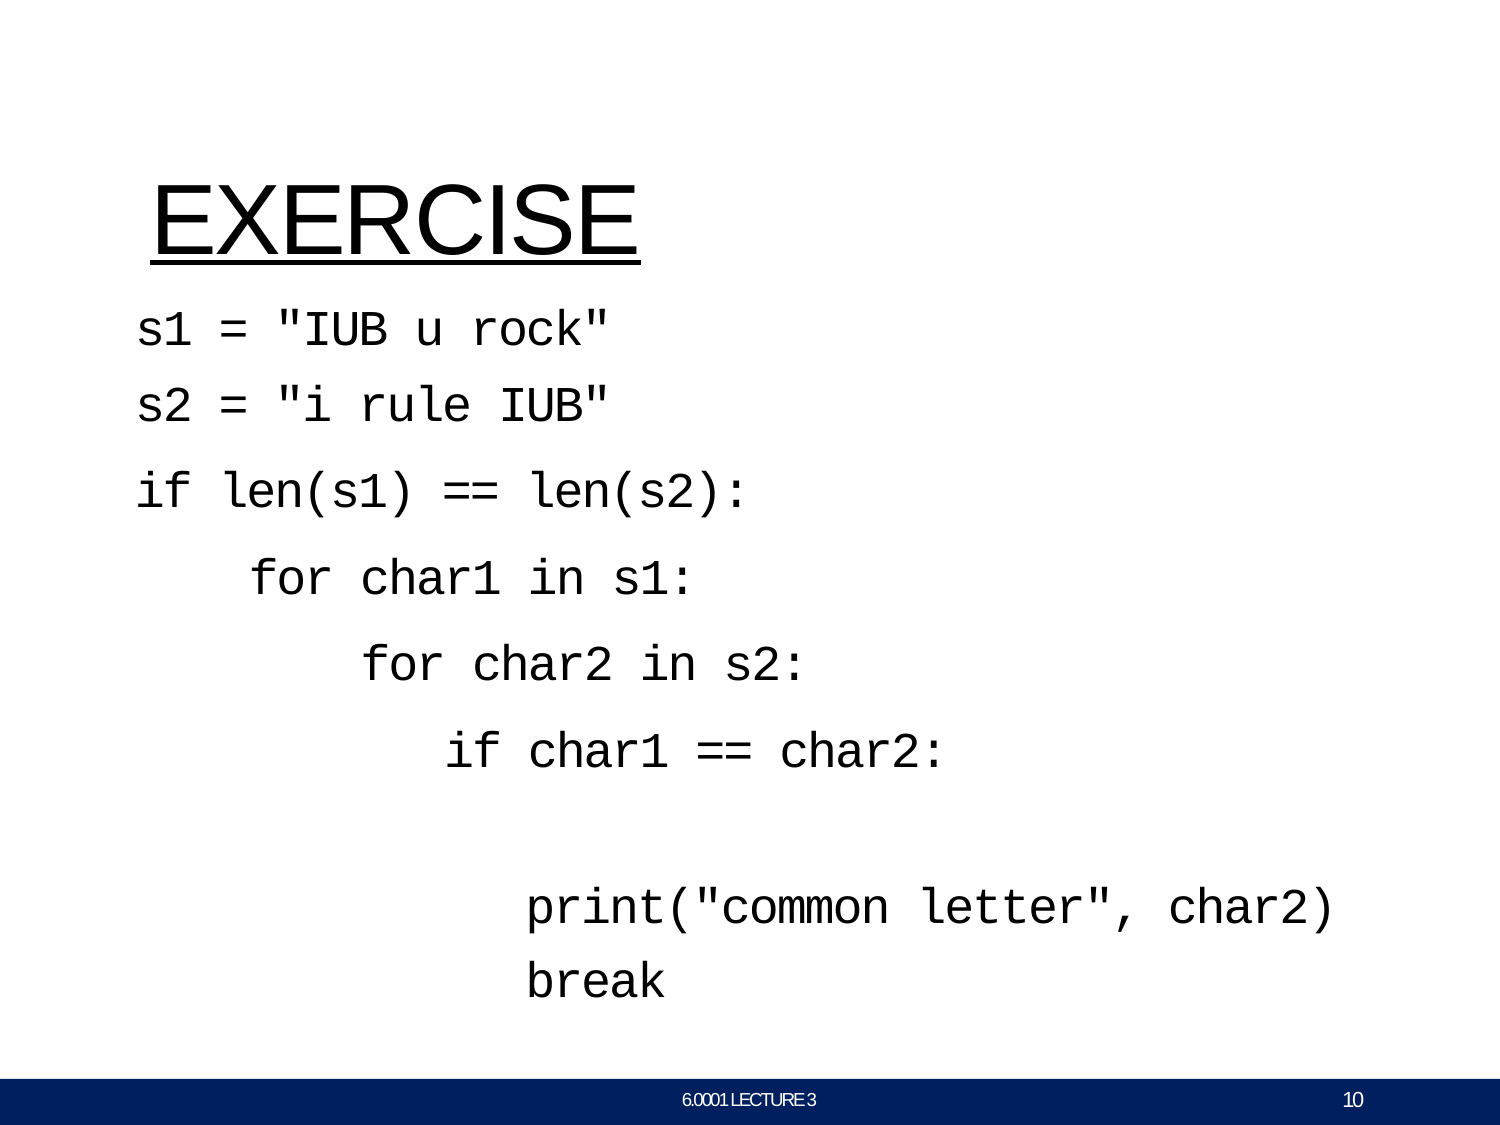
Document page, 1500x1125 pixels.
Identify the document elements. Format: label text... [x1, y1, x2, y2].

slide_number 10 [1338, 1088, 1369, 1125]
title EXERCISE [147, 152, 1376, 277]
text_box s1 = "IUB u rock" s2 = "i rule IUB" if len(s1) == len(s2): for char1 in s1: for char2 in s2: if char1 == char2: print("common letter", char2) break [132, 277, 1475, 1008]
footer 6.0001 LECTURE 3 [679, 1090, 821, 1125]
